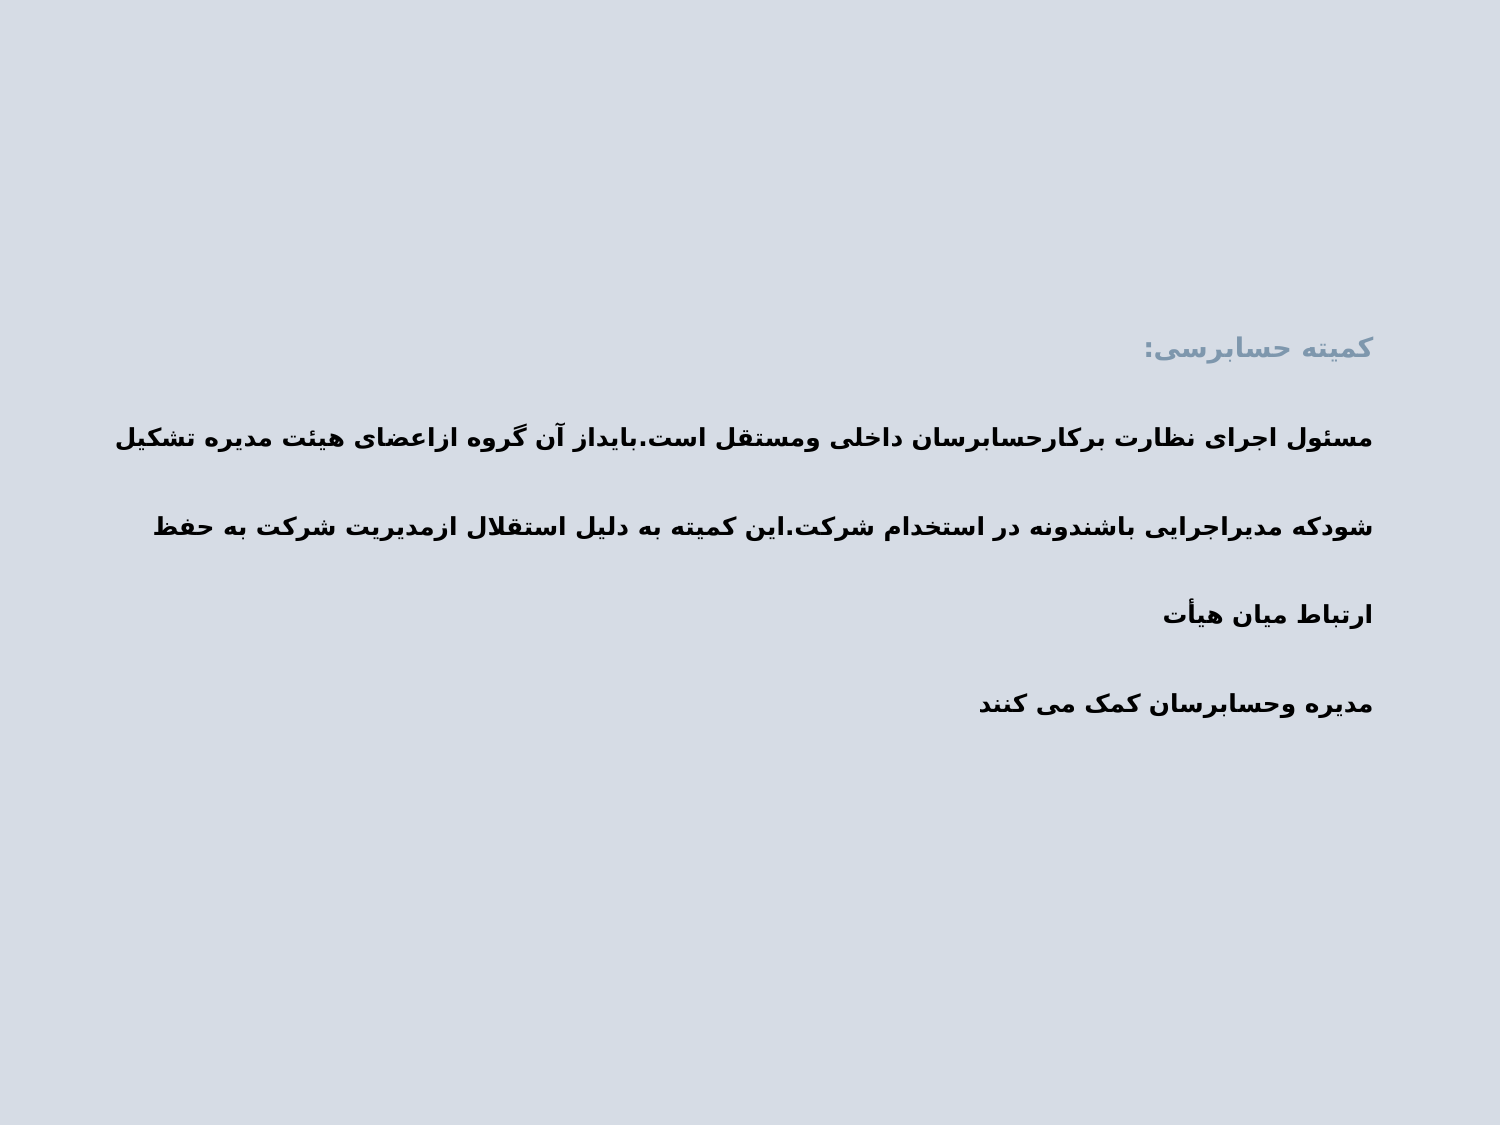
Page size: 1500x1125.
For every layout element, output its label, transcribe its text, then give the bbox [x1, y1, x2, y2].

title کمیته حسابرسی: مسئول اجرای نظارت برکارحسابرسان داخلی ومستقل است.بایداز آن گروه ازاعضای هیئت مدیره تشکیل شودکه مدیراجرایی باشندونه در استخدام شرکت.این کمیته به دلیل استقلال ازمدیریت شرکت به حفظ ارتباط میان هیأت مدیره وحسابرسان کمک می کنند [88, 255, 1389, 728]
